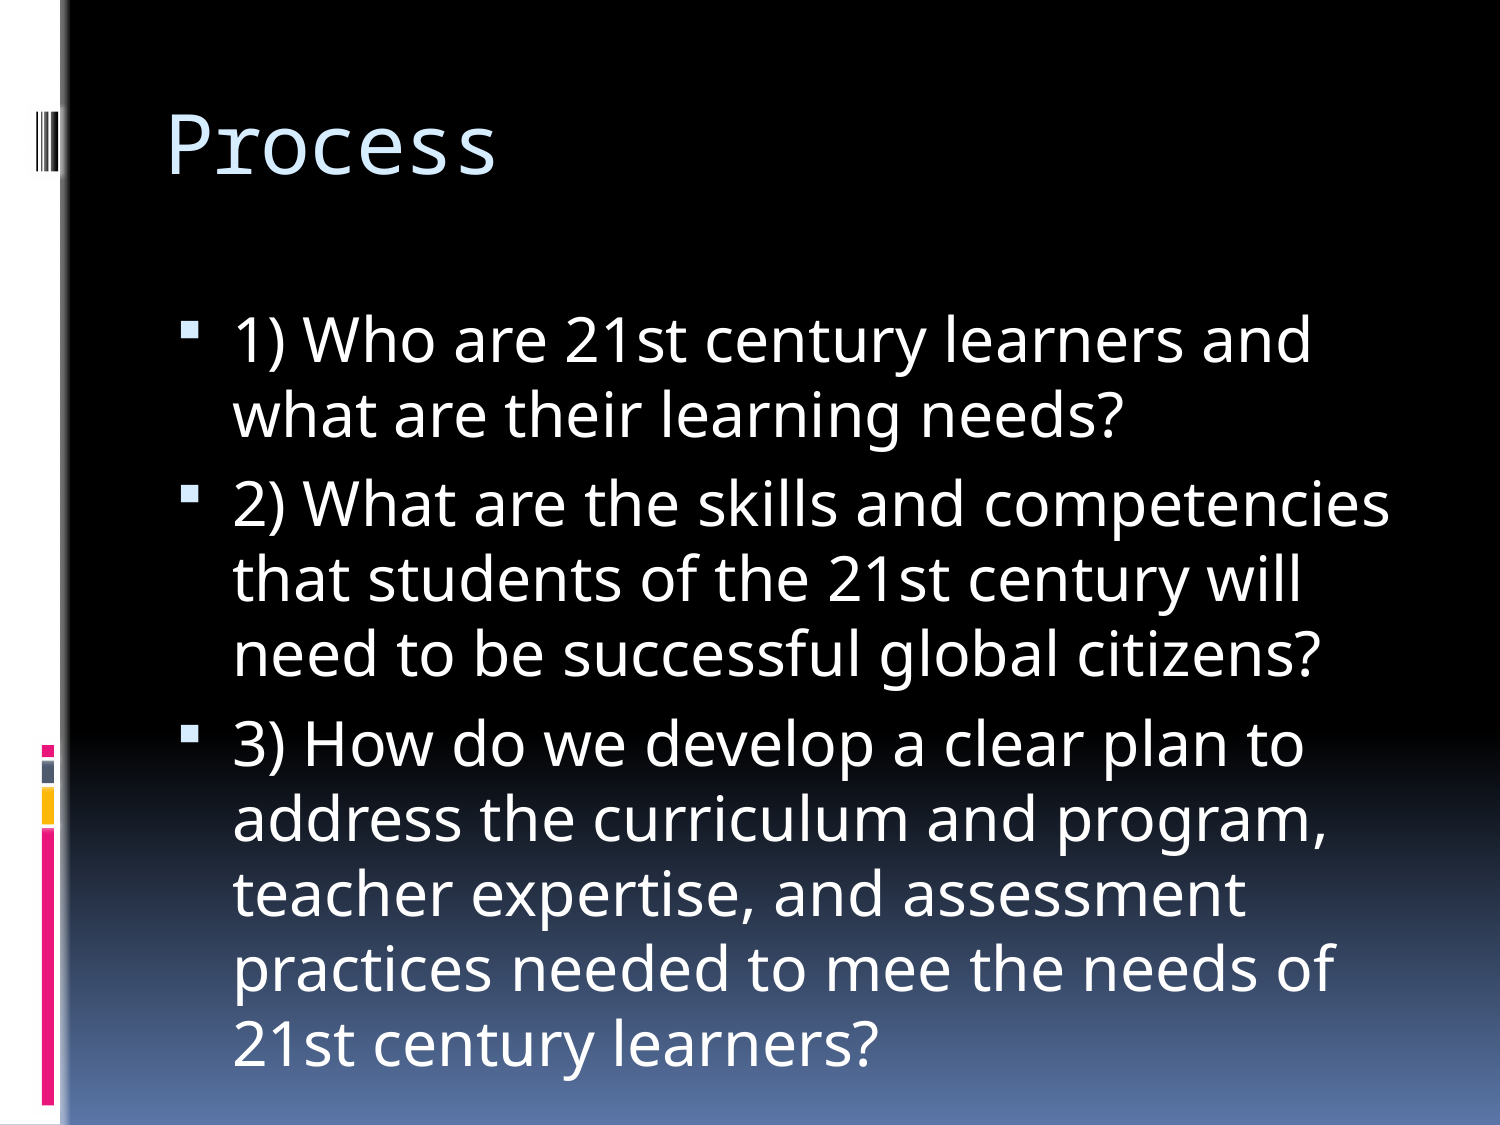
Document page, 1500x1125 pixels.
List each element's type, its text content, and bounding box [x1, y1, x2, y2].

list 1) Who are 21st century learners and what are their learning needs? 2) What are the skills and competencies that students of the 21st century will need to be successful global citizens? 3) How do we develop a clear plan to address the curriculum and program, teacher expertise, and assessment practices needed to mee the needs of 21st century learners? [150, 292, 1425, 1043]
title Process [150, 83, 1425, 234]
